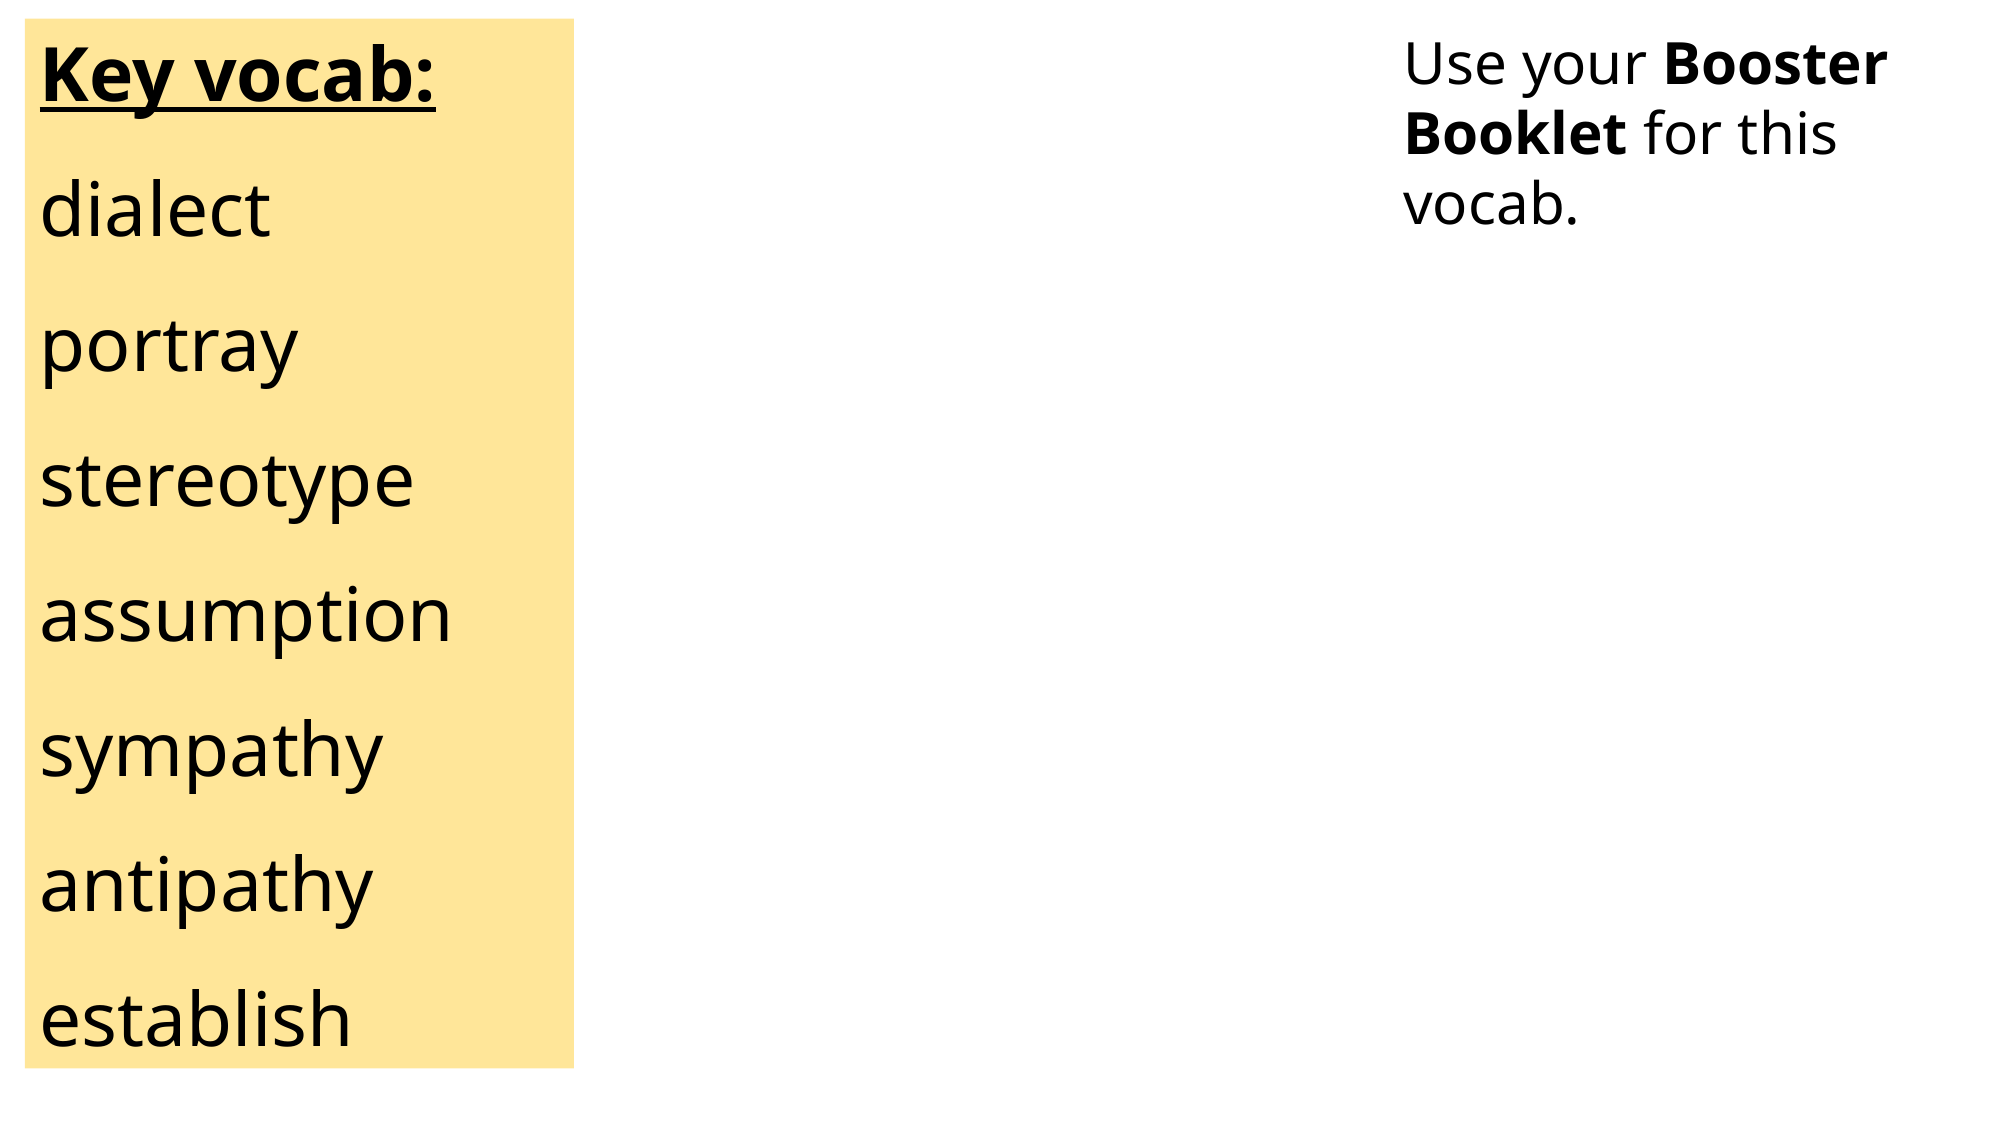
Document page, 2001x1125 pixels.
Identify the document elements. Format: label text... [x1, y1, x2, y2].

text_box Key vocab: dialect portray stereotype assumption sympathy antipathy establish [24, 18, 574, 1069]
text_box Use your Booster Booklet for this vocab. [1388, 18, 2000, 244]
